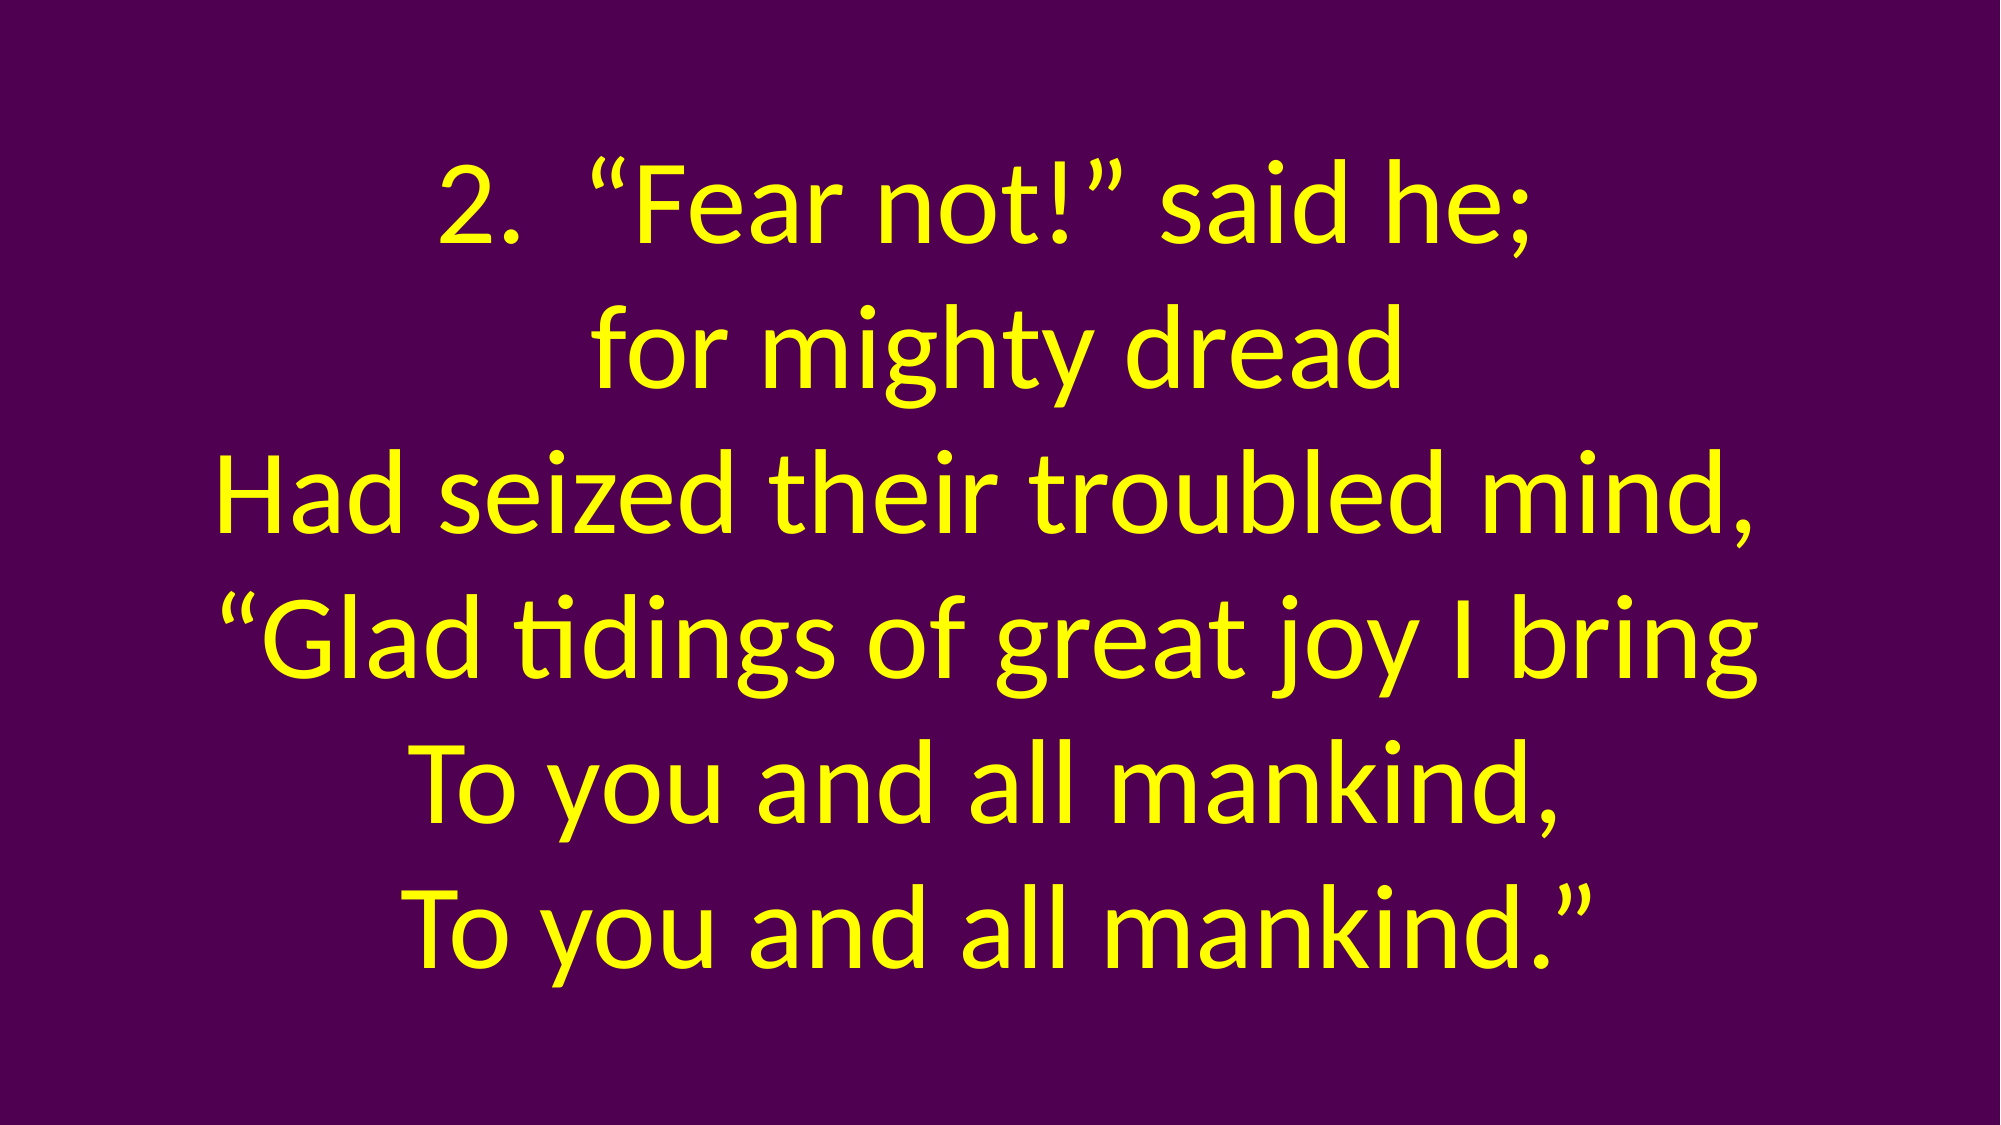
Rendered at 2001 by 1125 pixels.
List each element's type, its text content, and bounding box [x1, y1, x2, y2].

text_box 2. “Fear not!” said he; for mighty dread Had seized their troubled mind, “Glad tidings of great joy I bring To you and all mankind, To you and all mankind.” [0, 115, 2000, 1001]
